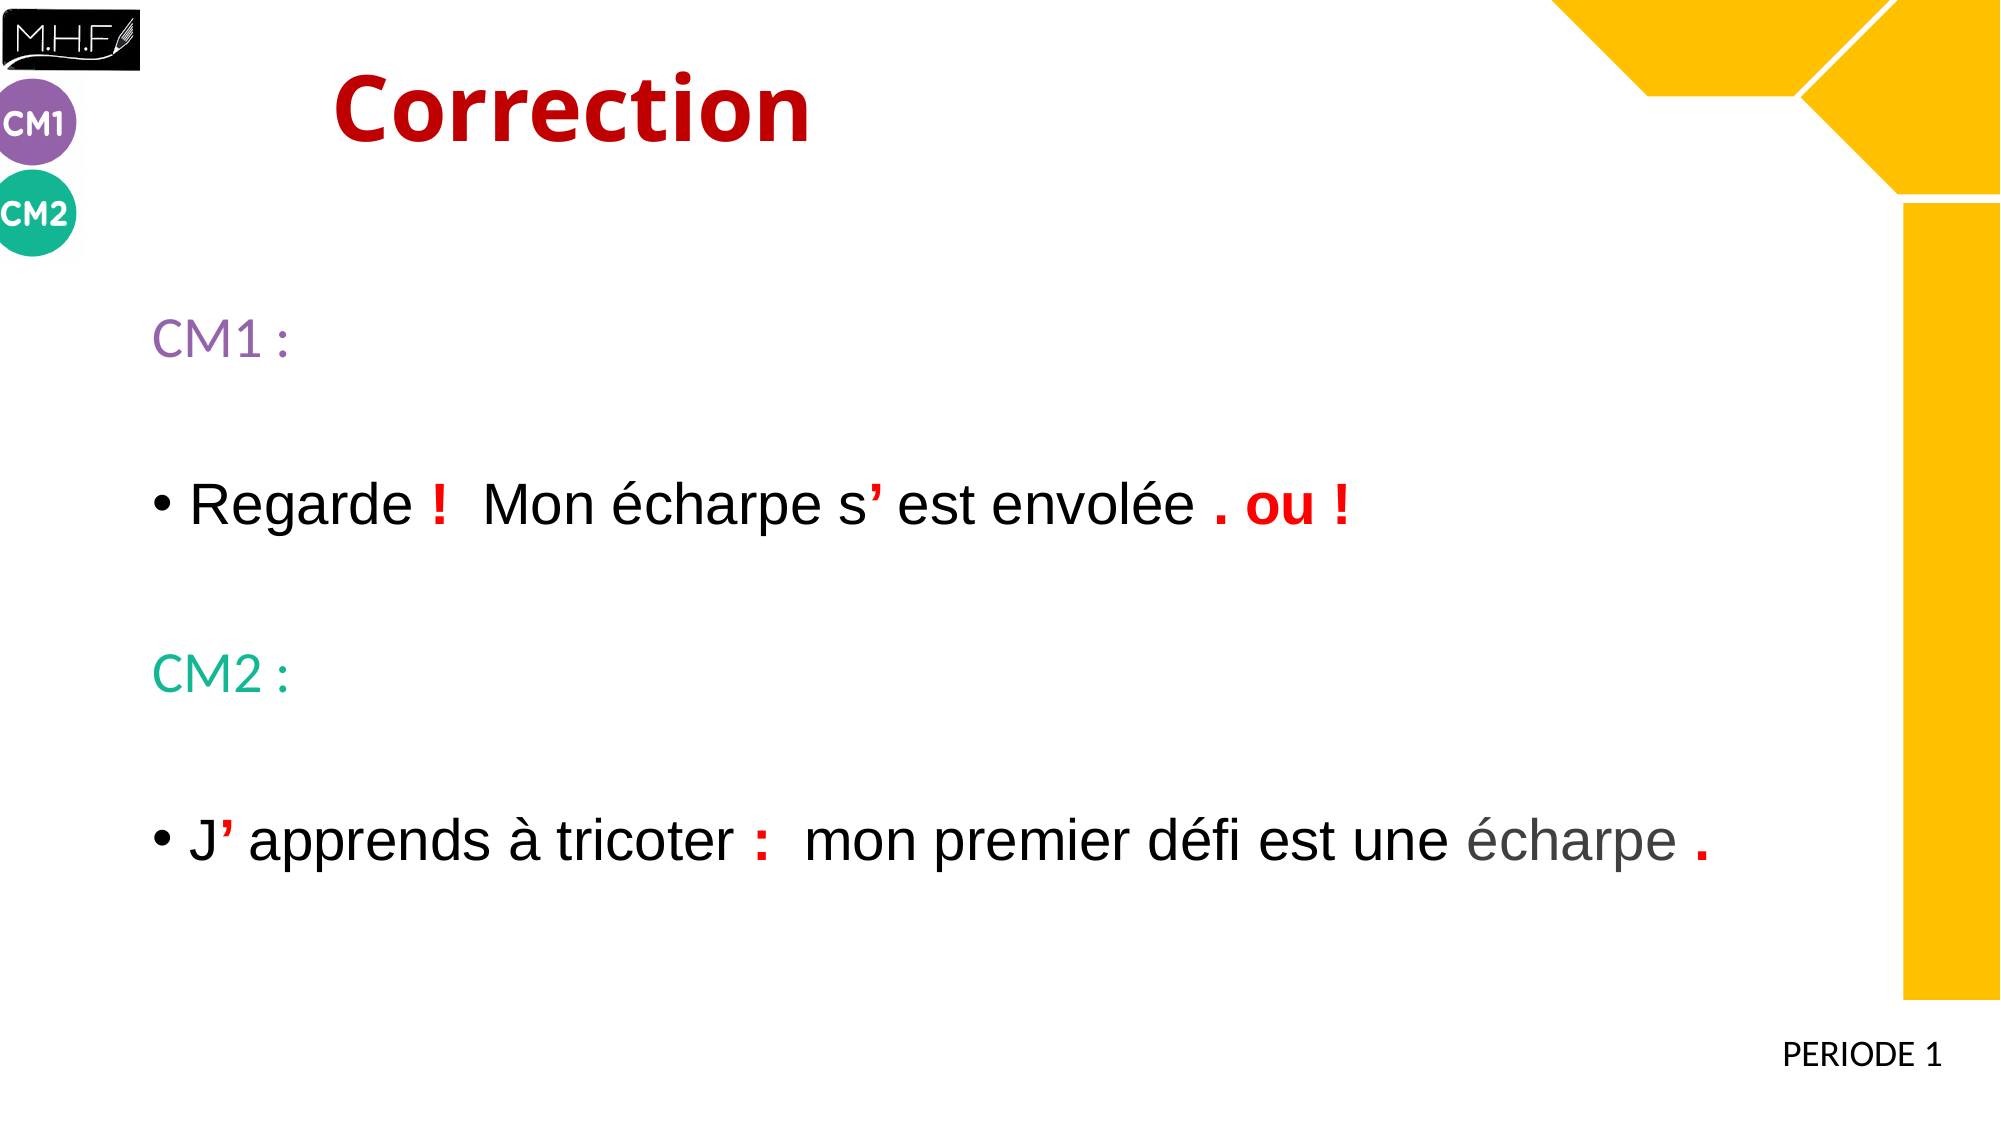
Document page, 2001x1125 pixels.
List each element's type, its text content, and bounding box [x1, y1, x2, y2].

list CM1 : Regarde ! Mon écharpe s’ est envolée . ou ! CM2 : J’ apprends à tricoter : mon premier défi est une écharpe . [137, 299, 1863, 1014]
text_box PERIODE 1 [1362, 1021, 1967, 1125]
text_box [1902, 202, 2000, 1001]
text_box [1799, 0, 2000, 196]
picture [0, 7, 140, 259]
text_box [1549, 0, 1892, 98]
title Correction [316, 3, 1863, 221]
